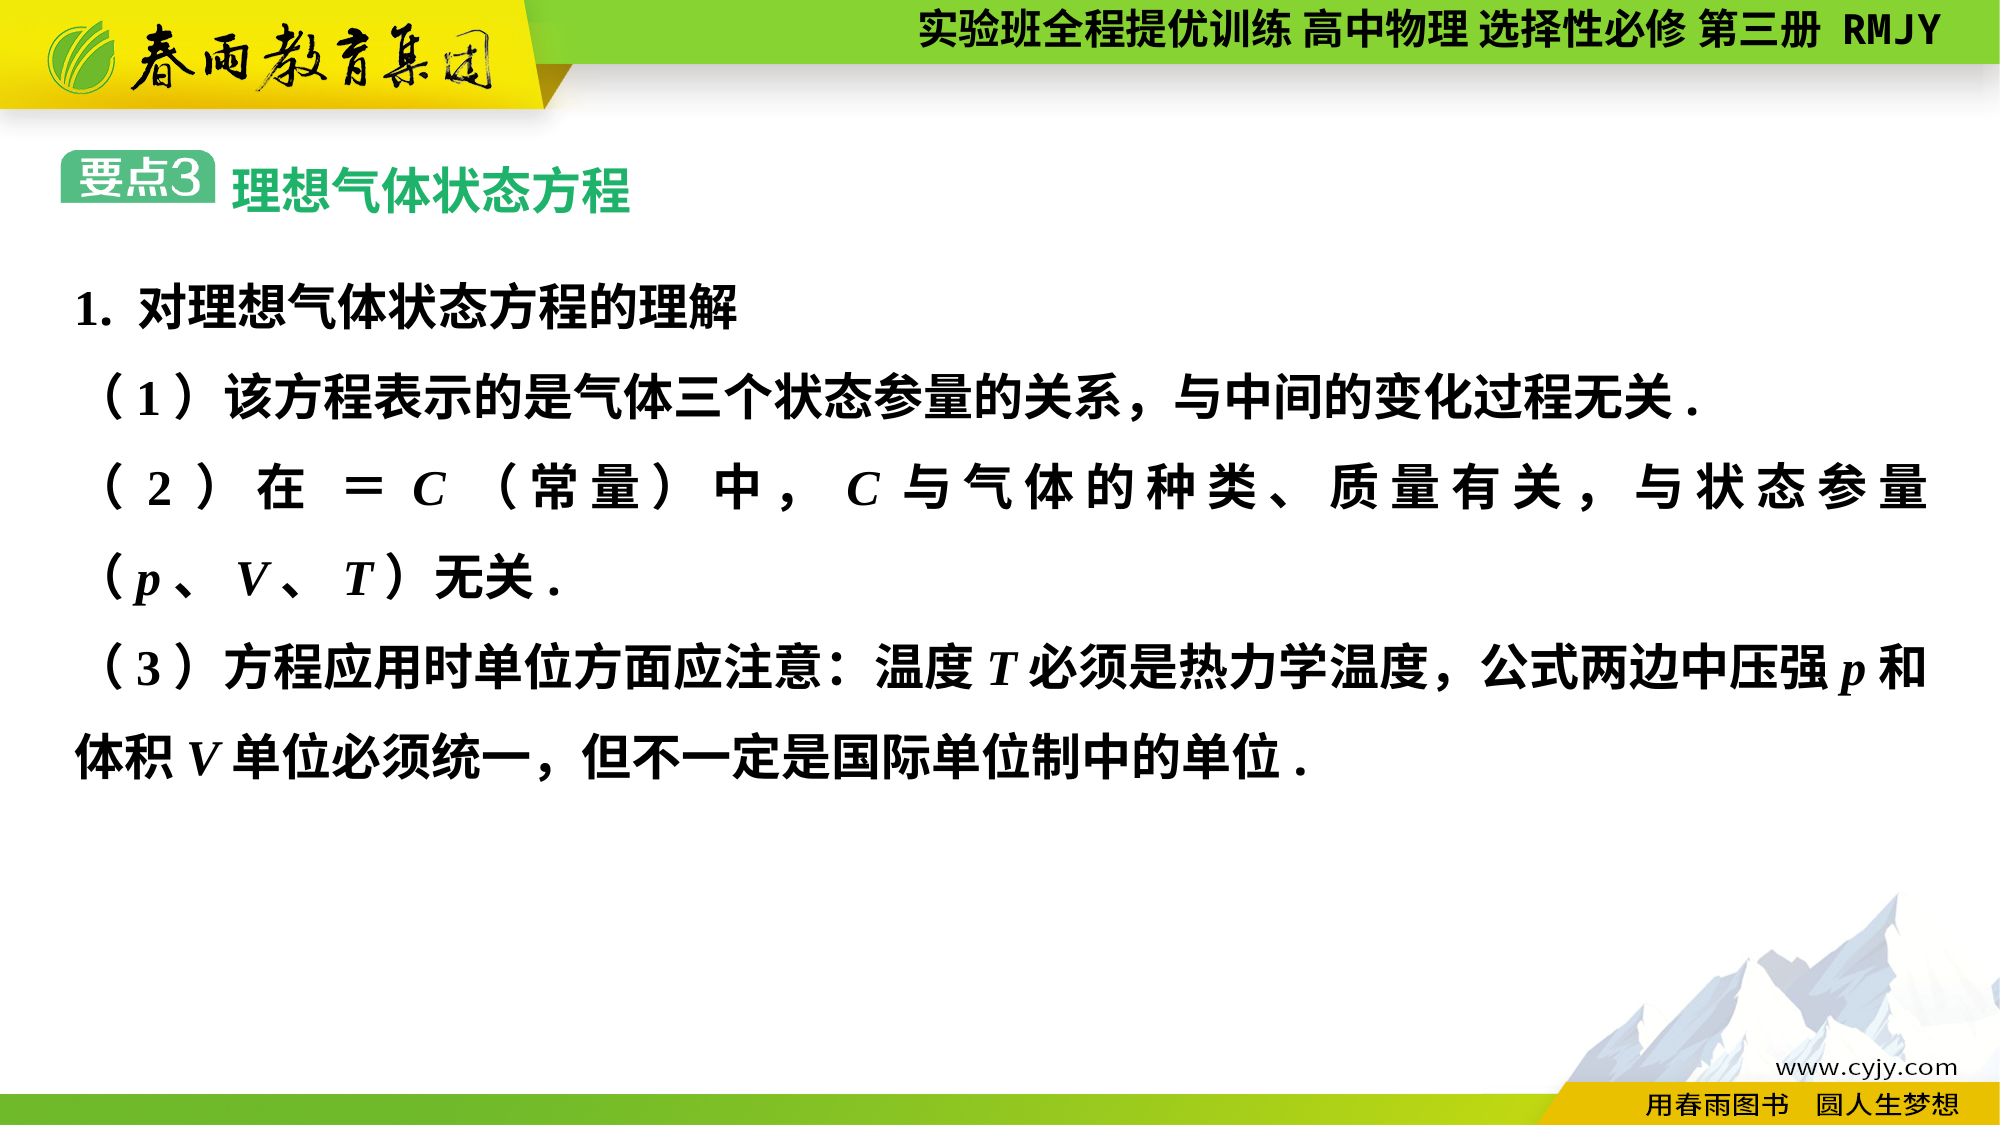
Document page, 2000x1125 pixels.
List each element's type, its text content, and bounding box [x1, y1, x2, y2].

picture [0, 0, 2000, 1125]
text_box 理想气体状态方程 [216, 122, 1944, 228]
